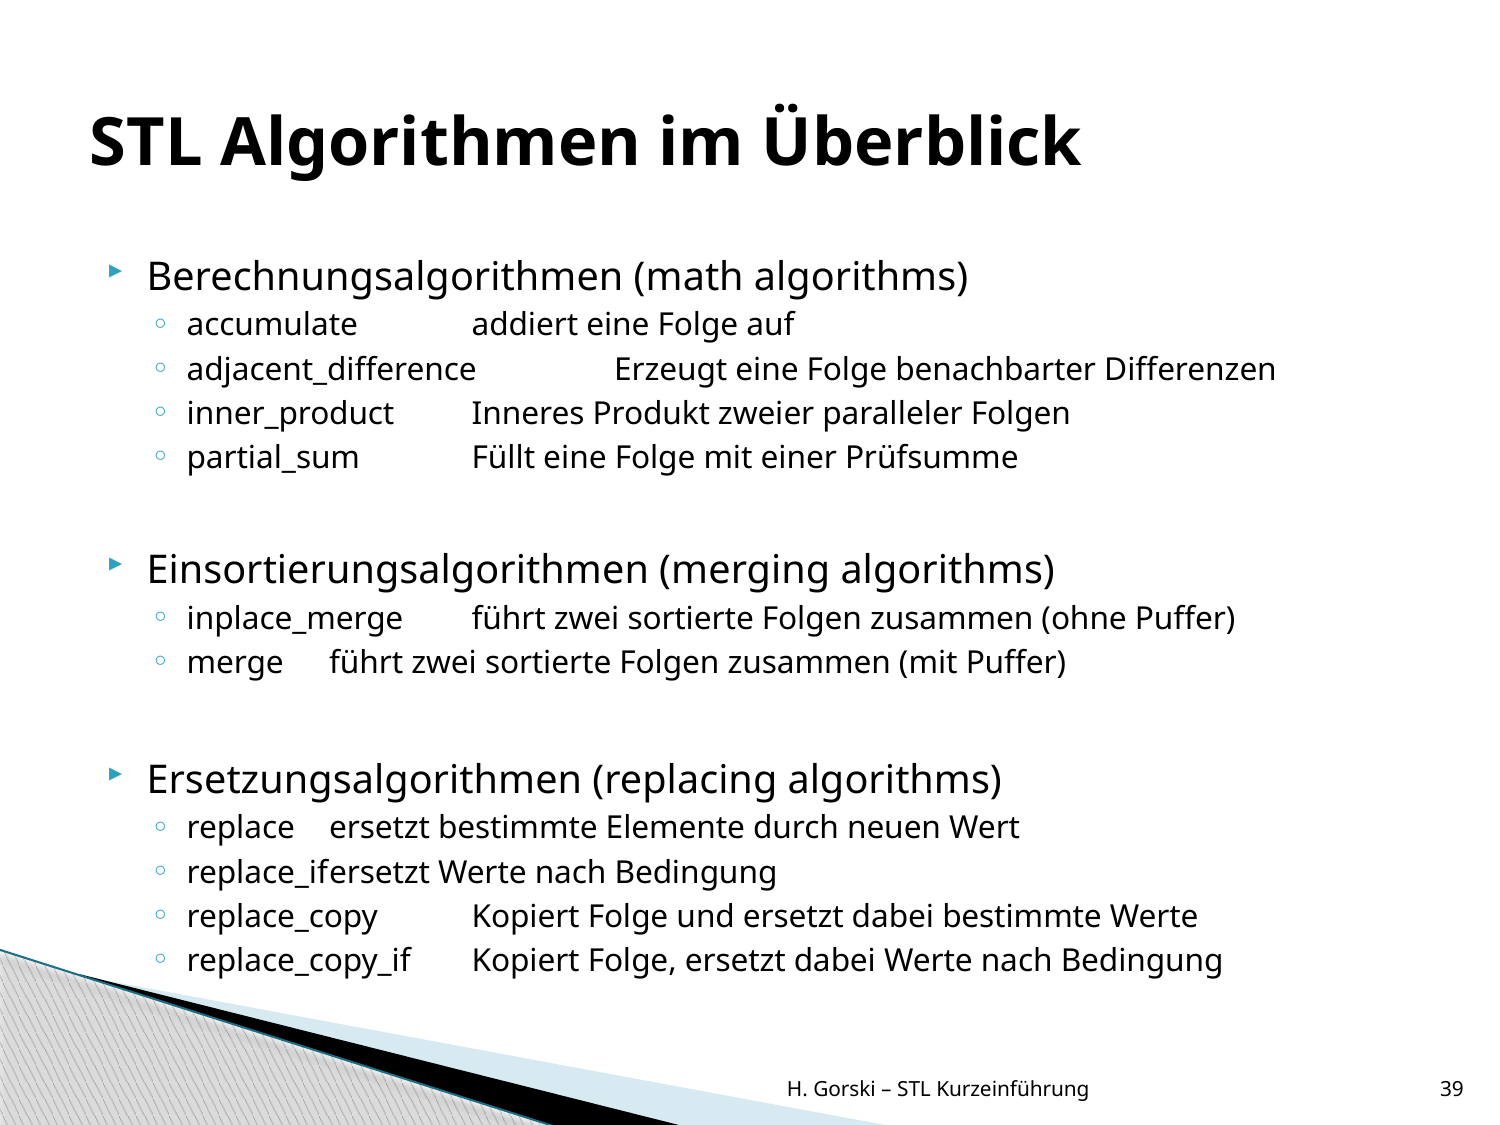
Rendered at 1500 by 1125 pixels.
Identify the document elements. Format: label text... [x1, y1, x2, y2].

title STL Algorithmen im Überblick [75, 45, 1425, 233]
slide_number 39 [1418, 1051, 1479, 1112]
footer H. Gorski – STL Kurzeinführung [718, 1051, 1105, 1112]
list Berechnungsalgorithmen (math algorithms) accumulate addiert eine Folge auf adjacent_difference Erzeugt eine Folge benachbarter Differenzen inner_product Inneres Produkt zweier paralleler Folgen partial_sum Füllt eine Folge mit einer Prüfsumme Einsortierungsalgorithmen (merging algorithms) inplace_merge führt zwei sortierte Folgen zusammen (ohne Puffer) merge führt zwei sortierte Folgen zusammen (mit Puffer) Ersetzungsalgorithmen (replacing algorithms) replace ersetzt bestimmte Elemente durch neuen Wert replace_if ersetzt Werte nach Bedingung replace_copy Kopiert Folge und ersetzt dabei bestimmte Werte replace_copy_if Kopiert Folge, ersetzt dabei Werte nach Bedingung [75, 243, 1425, 986]
